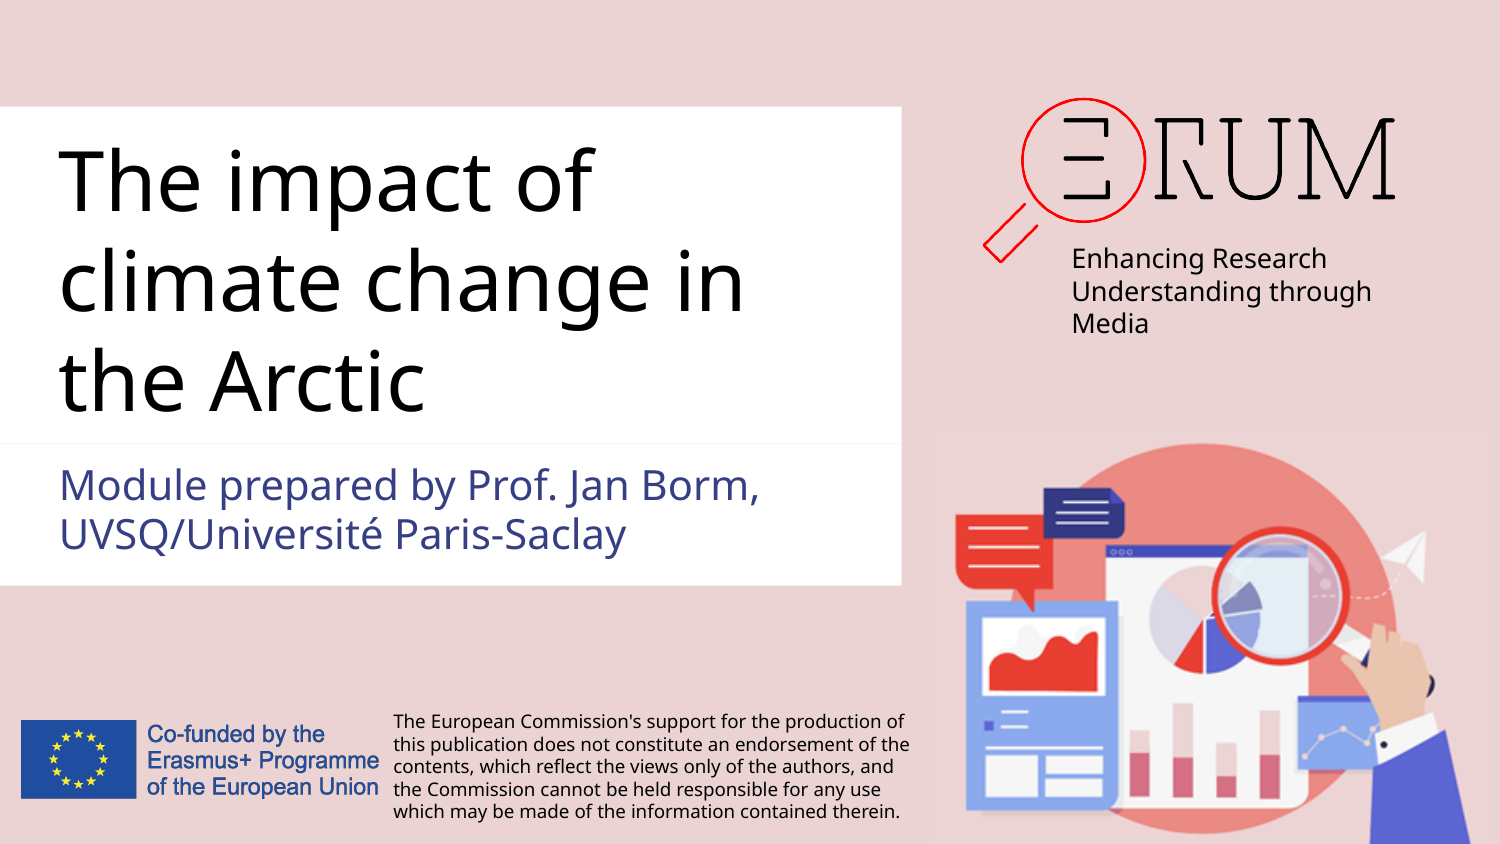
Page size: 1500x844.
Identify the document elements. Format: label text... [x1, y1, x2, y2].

subtitle Module prepared by Prof. Jan Borm, UVSQ/Université Paris-Saclay [0, 443, 902, 586]
picture [932, 428, 1496, 844]
picture [901, 67, 1475, 283]
picture [21, 720, 379, 799]
title The impact of climate change in the Arctic [0, 106, 902, 443]
